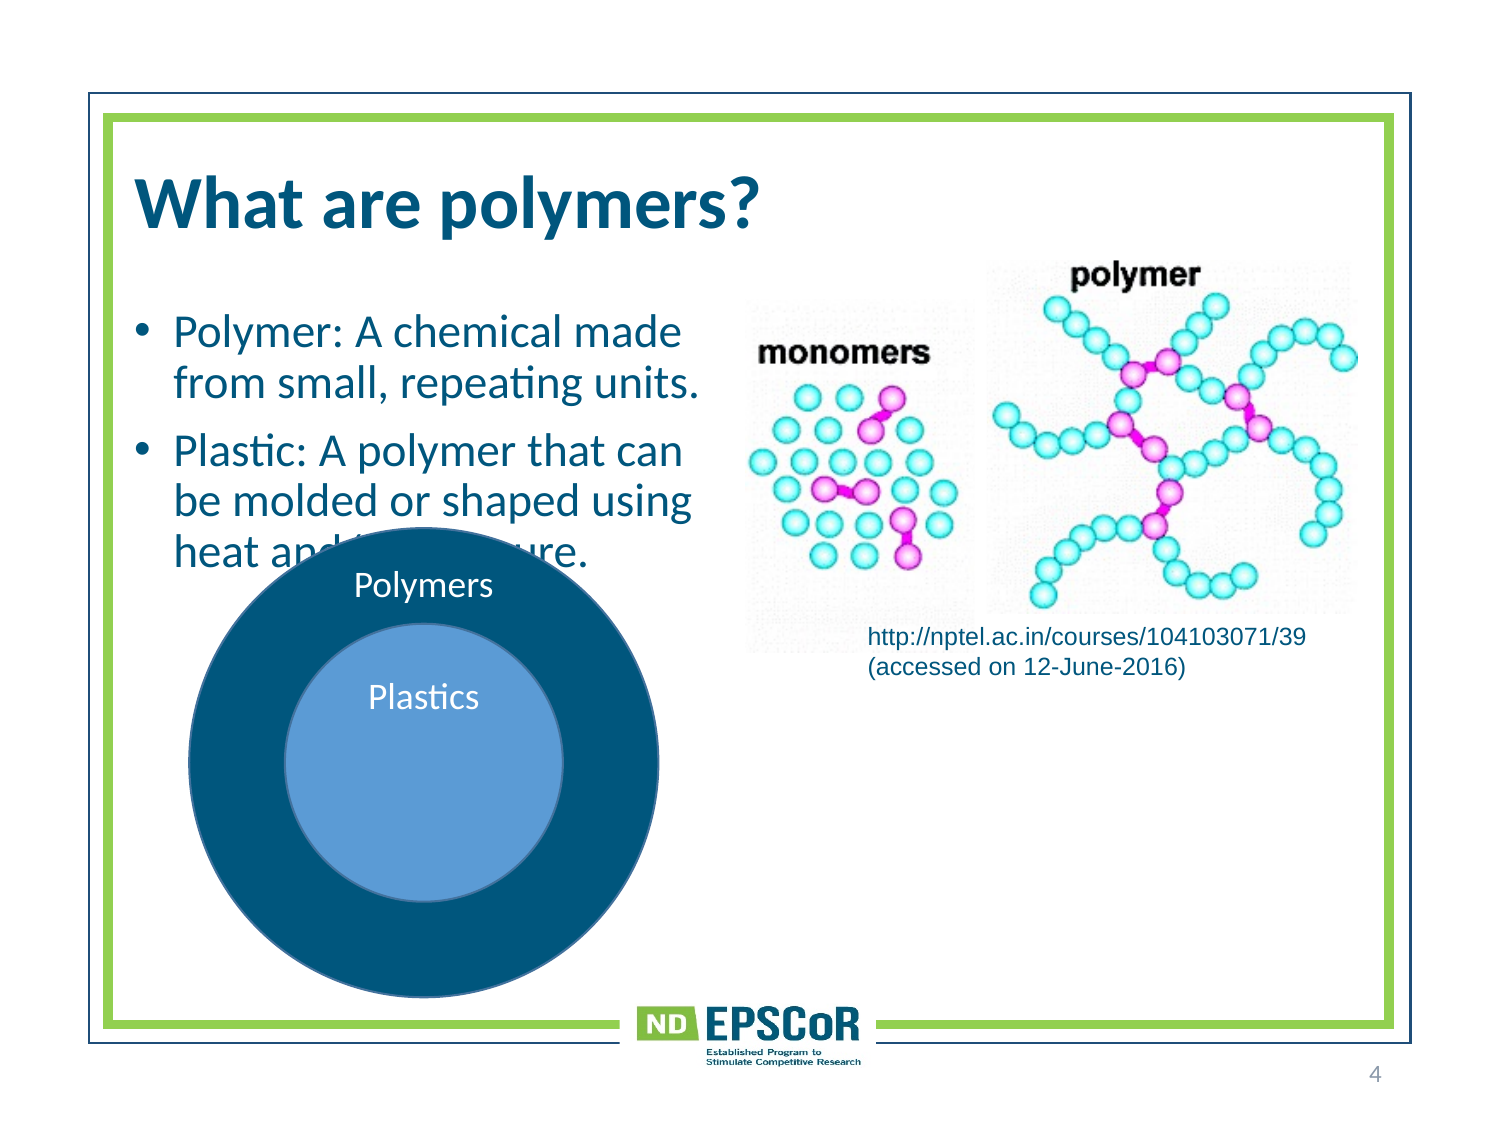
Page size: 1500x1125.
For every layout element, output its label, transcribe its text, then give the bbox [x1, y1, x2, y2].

slide_number 4 [1059, 1042, 1397, 1103]
text_box http://nptel.ac.in/courses/104103071/39 (accessed on 12-June-2016) [852, 613, 1355, 688]
picture [731, 299, 975, 653]
picture [619, 1003, 876, 1068]
list Polymer: A chemical made from small, repeating units. Plastic: A polymer that can be molded or shaped using heat and/or pressure. [119, 299, 729, 617]
picture [969, 634, 975, 643]
title What are polymers? [119, 131, 1377, 278]
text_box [189, 528, 659, 998]
picture [986, 259, 1358, 614]
